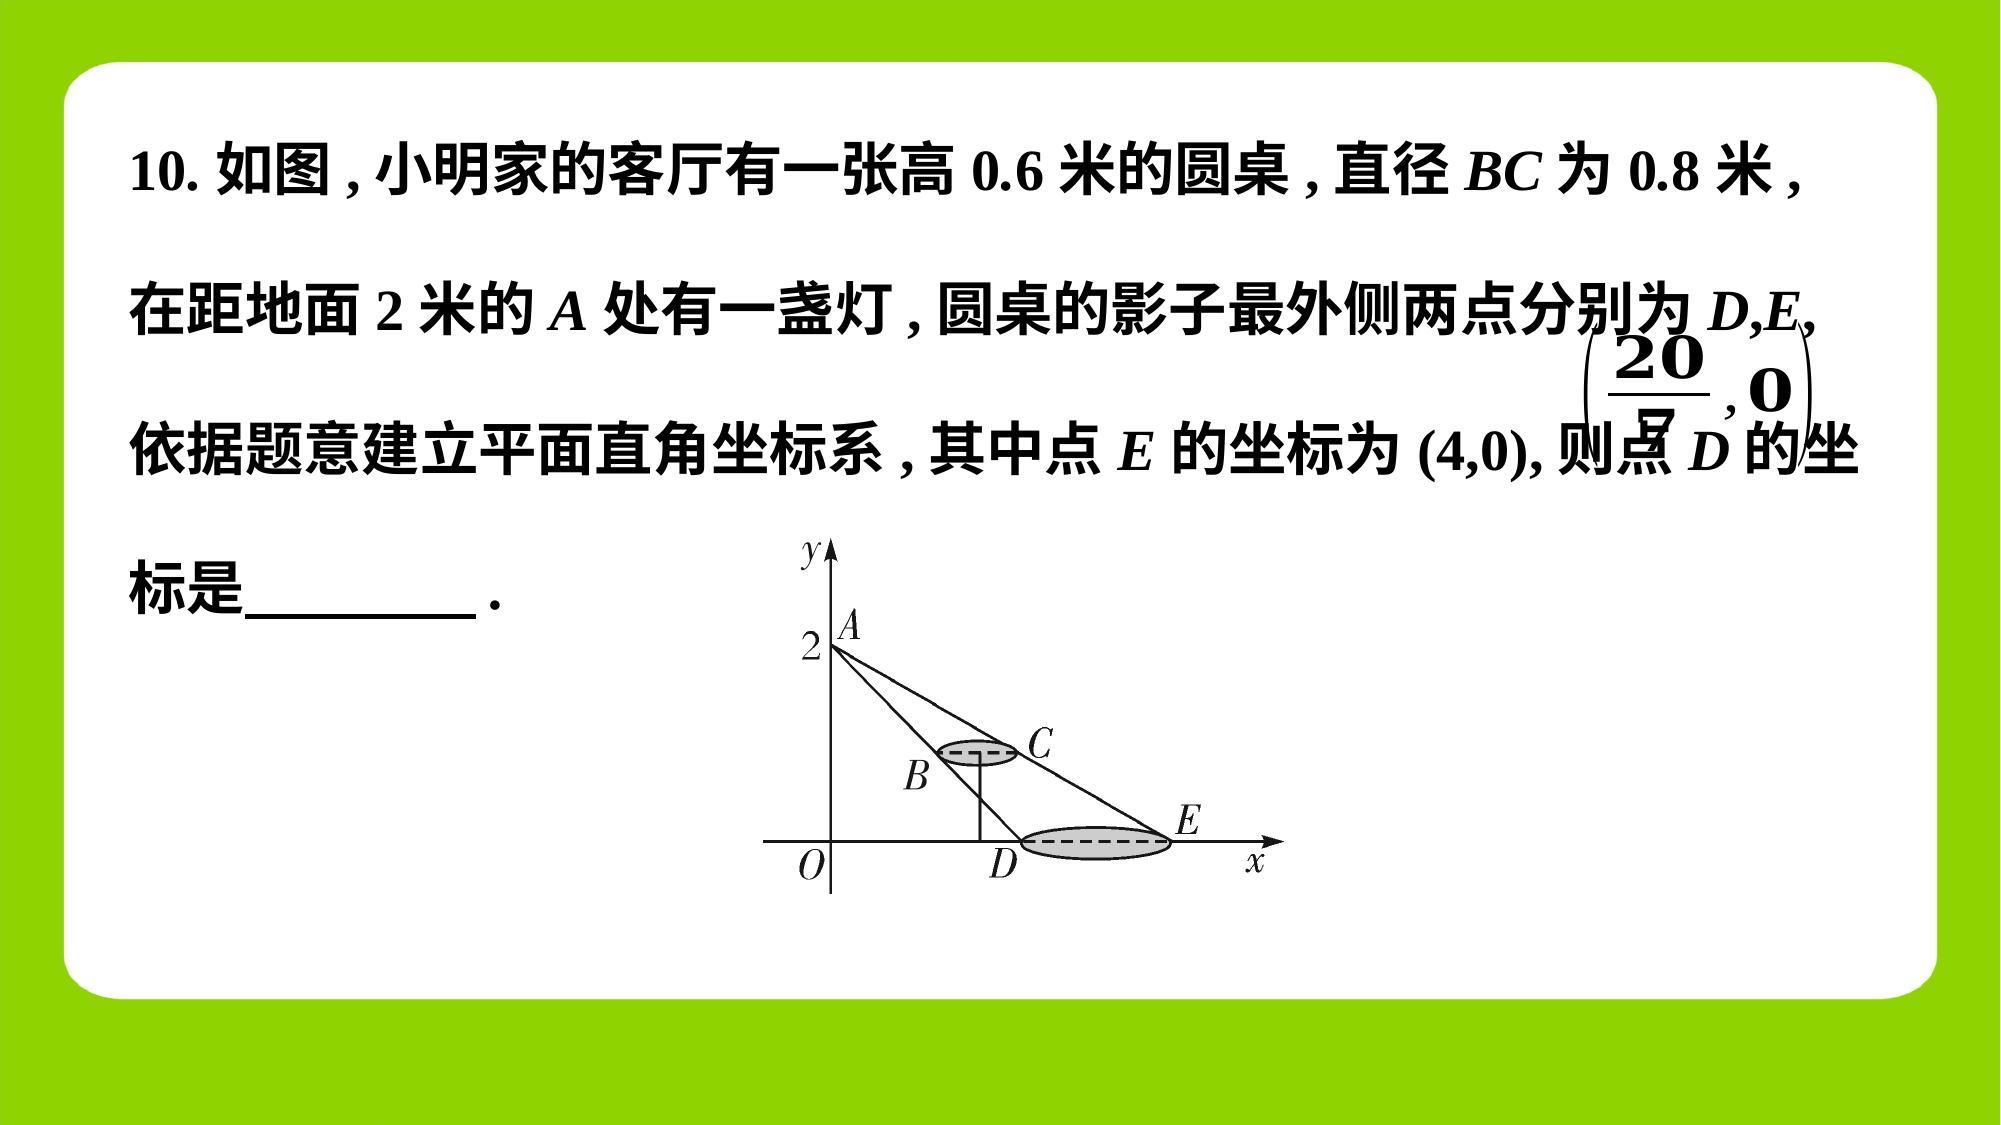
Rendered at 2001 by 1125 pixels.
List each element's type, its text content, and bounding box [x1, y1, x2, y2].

text_box 10.如图,小明家的客厅有一张高0.6米的圆桌,直径BC为0.8米,在距地面2米的A处有一盏灯,圆桌的影子最外侧两点分别为D,E,依据题意建立平面直角坐标系,其中点E的坐标为(4,0),则点D的坐标是 . [114, 54, 1886, 630]
picture [0, 0, 2001, 1125]
